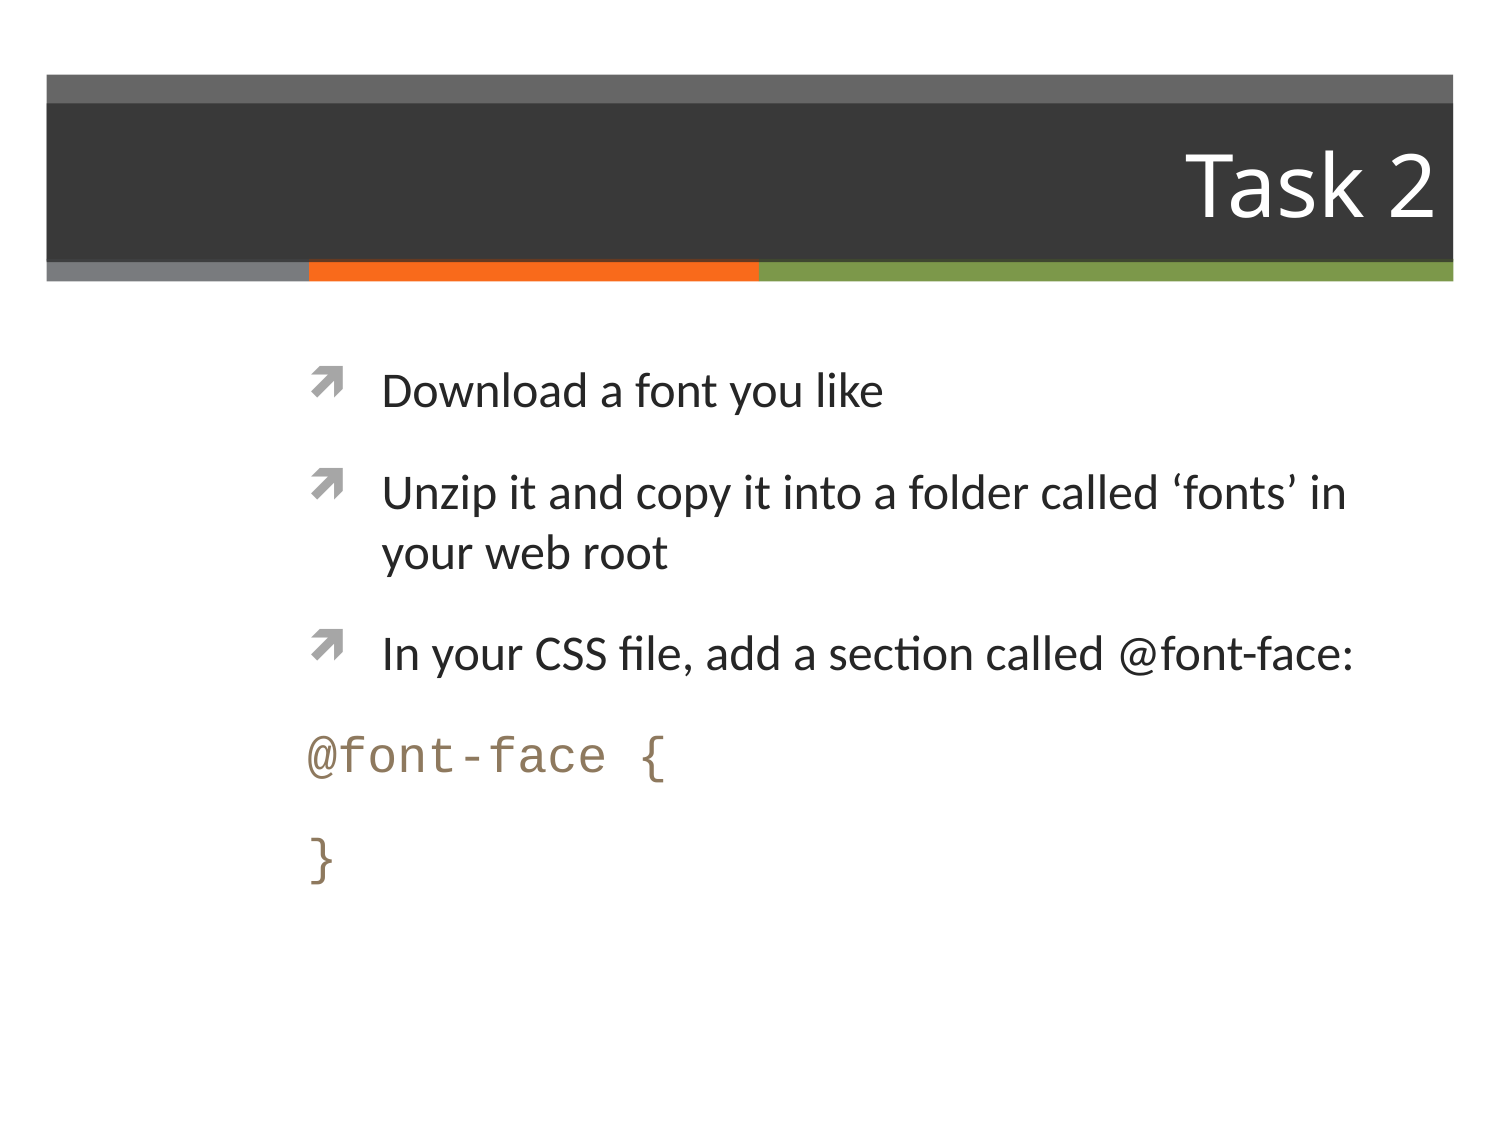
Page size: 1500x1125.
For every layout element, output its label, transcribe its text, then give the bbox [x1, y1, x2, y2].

title Task 2 [46, 103, 1454, 263]
list Download a font you like Unzip it and copy it into a folder called ‘fonts’ in your web root In your CSS file, add a section called @font-face: @font-face { } [292, 350, 1454, 1005]
